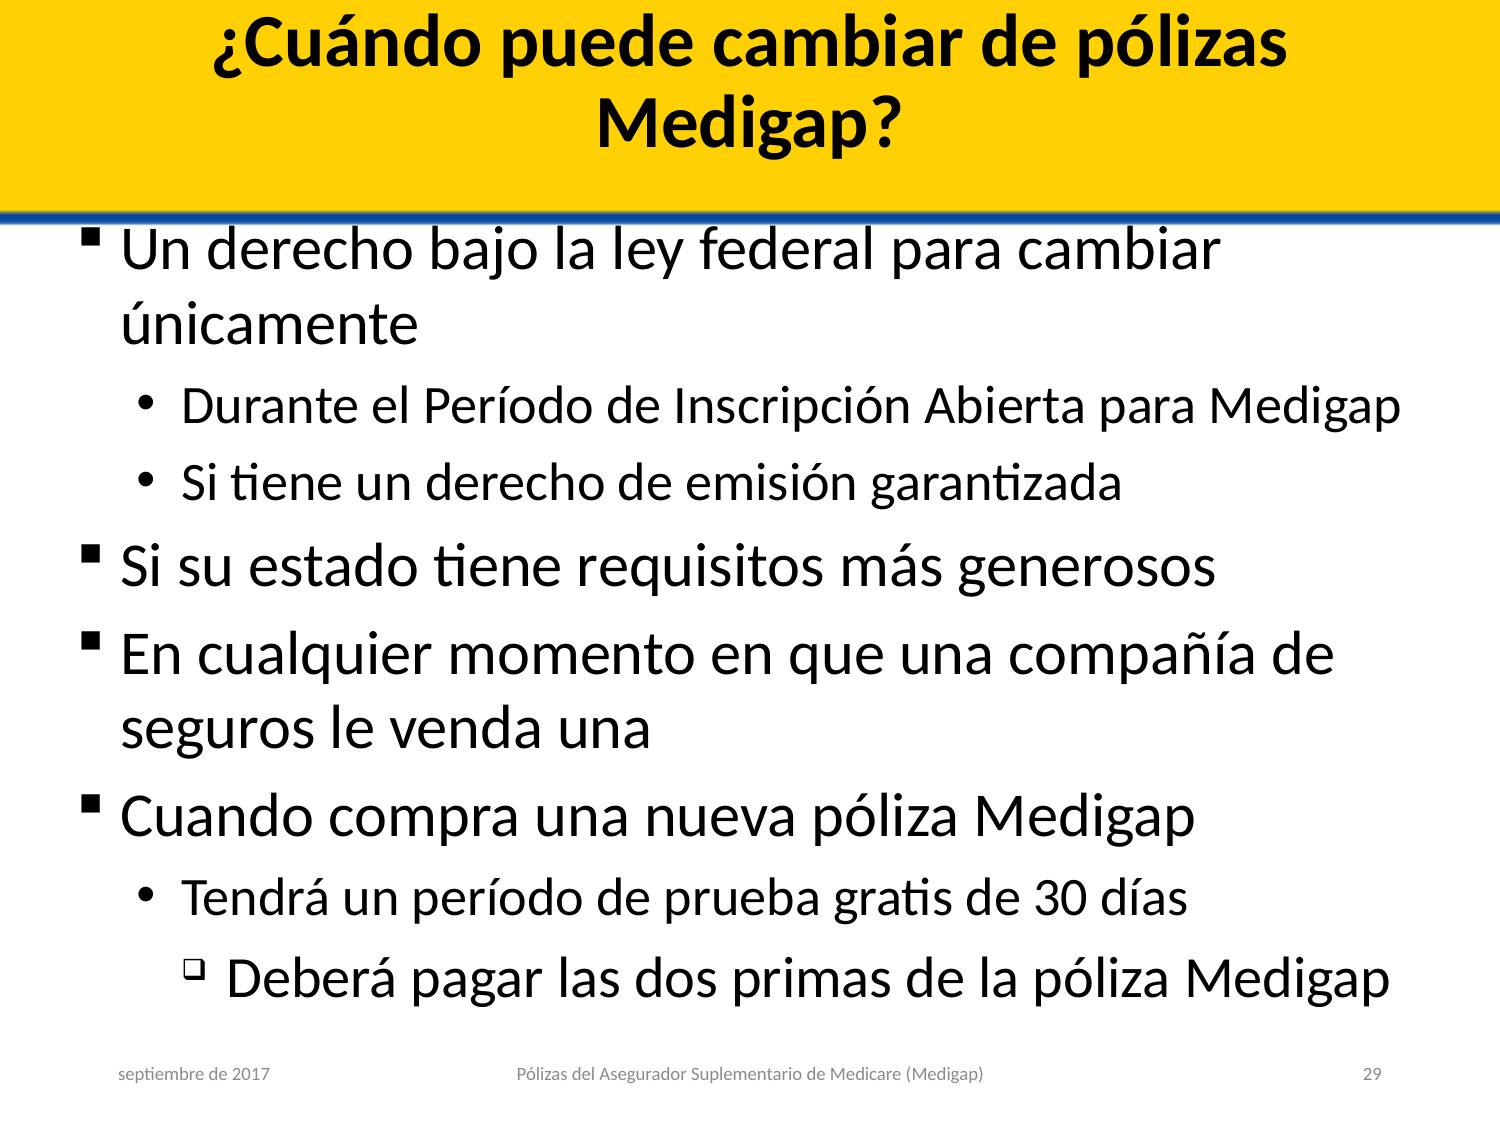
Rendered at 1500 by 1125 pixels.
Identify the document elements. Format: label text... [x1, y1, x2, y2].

slide_number septiembre de 2017 [103, 1042, 441, 1103]
list Un derecho bajo la ley federal para cambiar únicamente Durante el Período de Inscripción Abierta para Medigap Si tiene un derecho de emisión garantizada Si su estado tiene requisitos más generosos En cualquier momento en que una compañía de seguros le venda una Cuando compra una nueva póliza Medigap Tendrá un período de prueba gratis de 30 días Deberá pagar las dos primas de la póliza Medigap [61, 199, 1437, 1014]
picture [0, 0, 1500, 1125]
slide_number 29 [1059, 1042, 1397, 1103]
footer Pólizas del Asegurador Suplementario de Medicare (Medigap) [496, 1042, 1004, 1103]
title ¿Cuándo puede cambiar de pólizas Medigap? [103, 0, 1397, 167]
